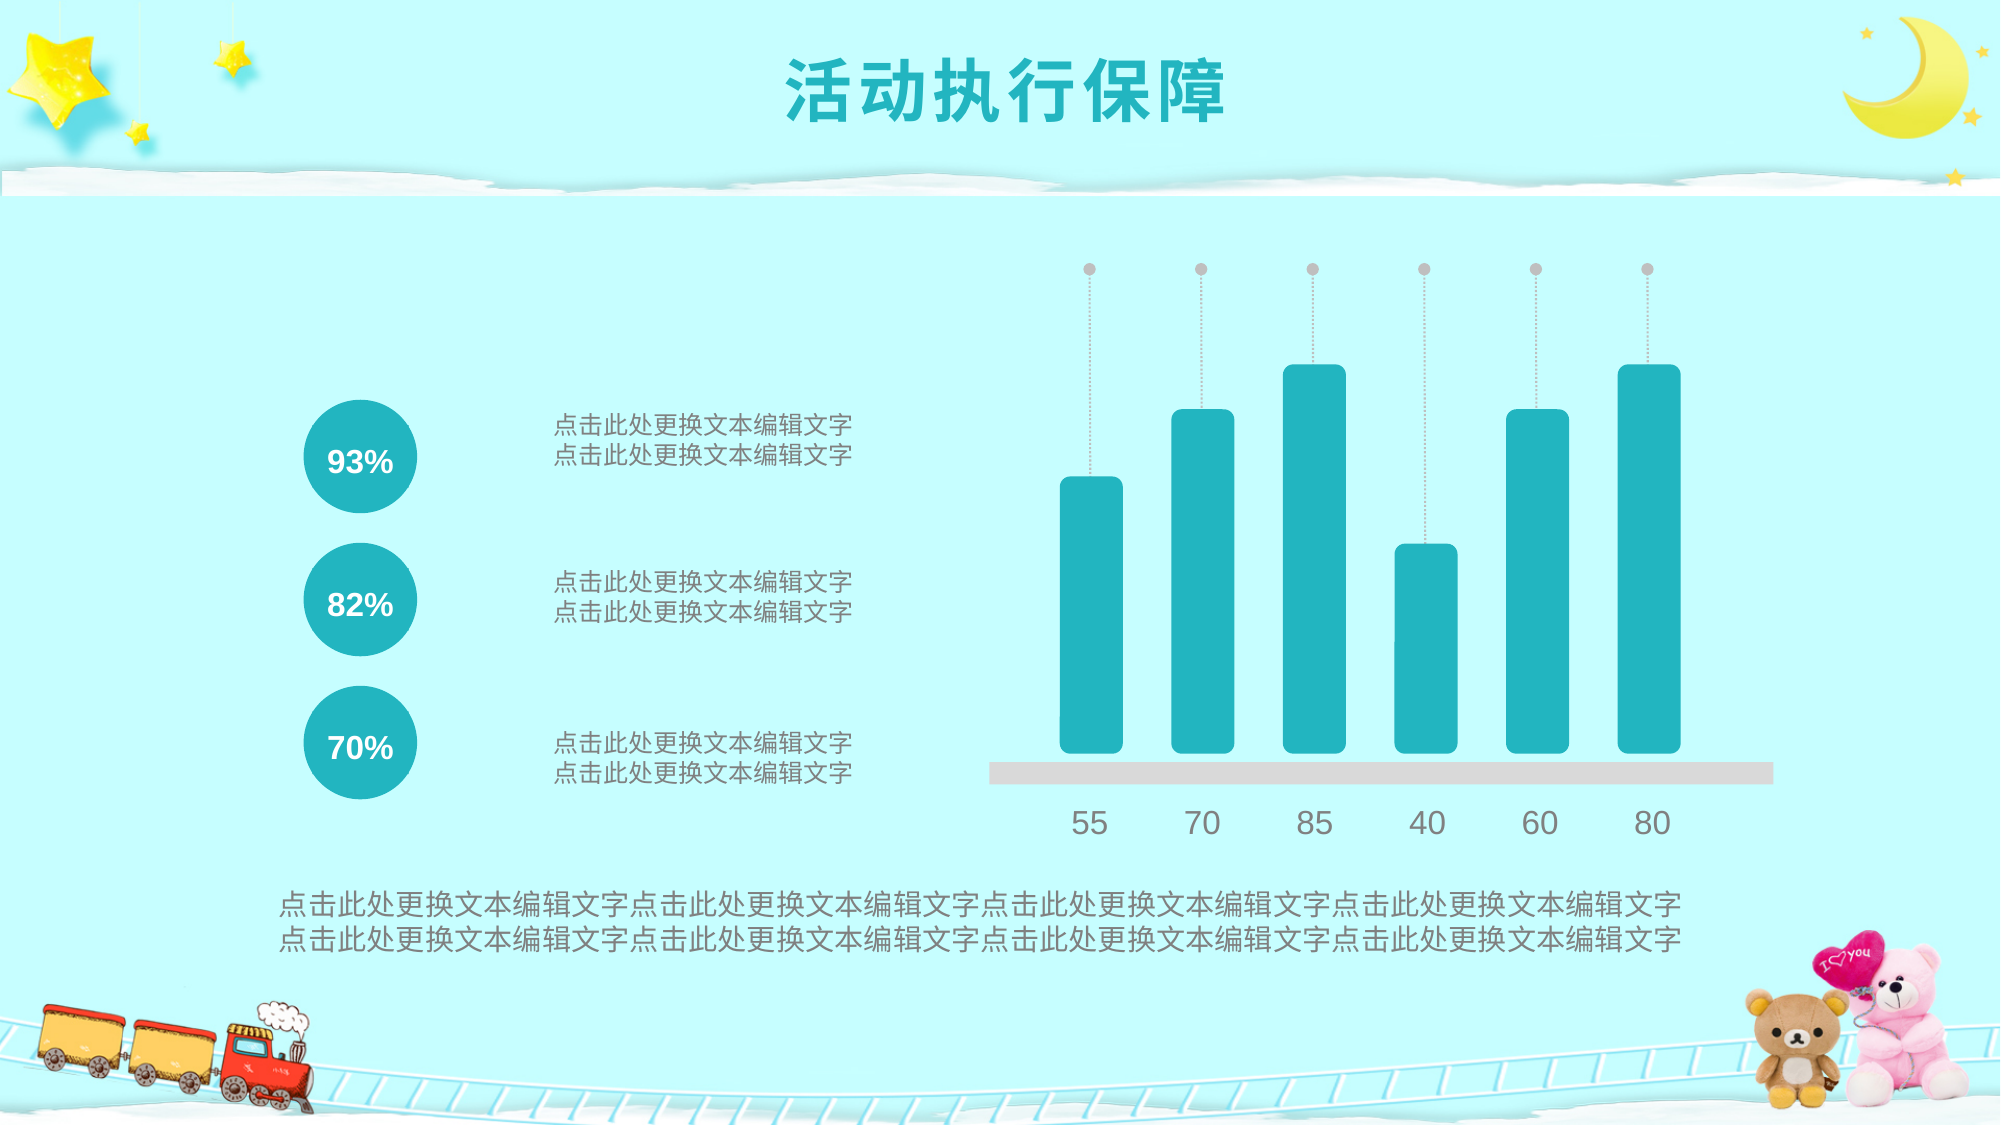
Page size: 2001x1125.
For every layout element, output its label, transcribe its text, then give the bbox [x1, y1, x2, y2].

text_box 点击此处更换文本编辑文字 点击此处更换文本编辑文字 [455, 559, 952, 634]
text_box 点击此处更换文本编辑文字 点击此处更换文本编辑文字 [455, 401, 952, 477]
text_box 点击此处更换文本编辑文字点击此处更换文本编辑文字点击此处更换文本编辑文字点击此处更换文本编辑文字 点击此处更换文本编辑文字点击此处更换文本编辑文字点击此处更换文本编辑文字点击此处更换文本编辑文字 [278, 886, 1849, 992]
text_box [989, 269, 1774, 850]
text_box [303, 399, 418, 514]
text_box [303, 542, 418, 657]
picture [0, 0, 2001, 1125]
text_box 点击此处更换文本编辑文字 点击此处更换文本编辑文字 [455, 720, 952, 796]
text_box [303, 685, 418, 800]
text_box 活动执行保障 [759, 47, 1251, 130]
